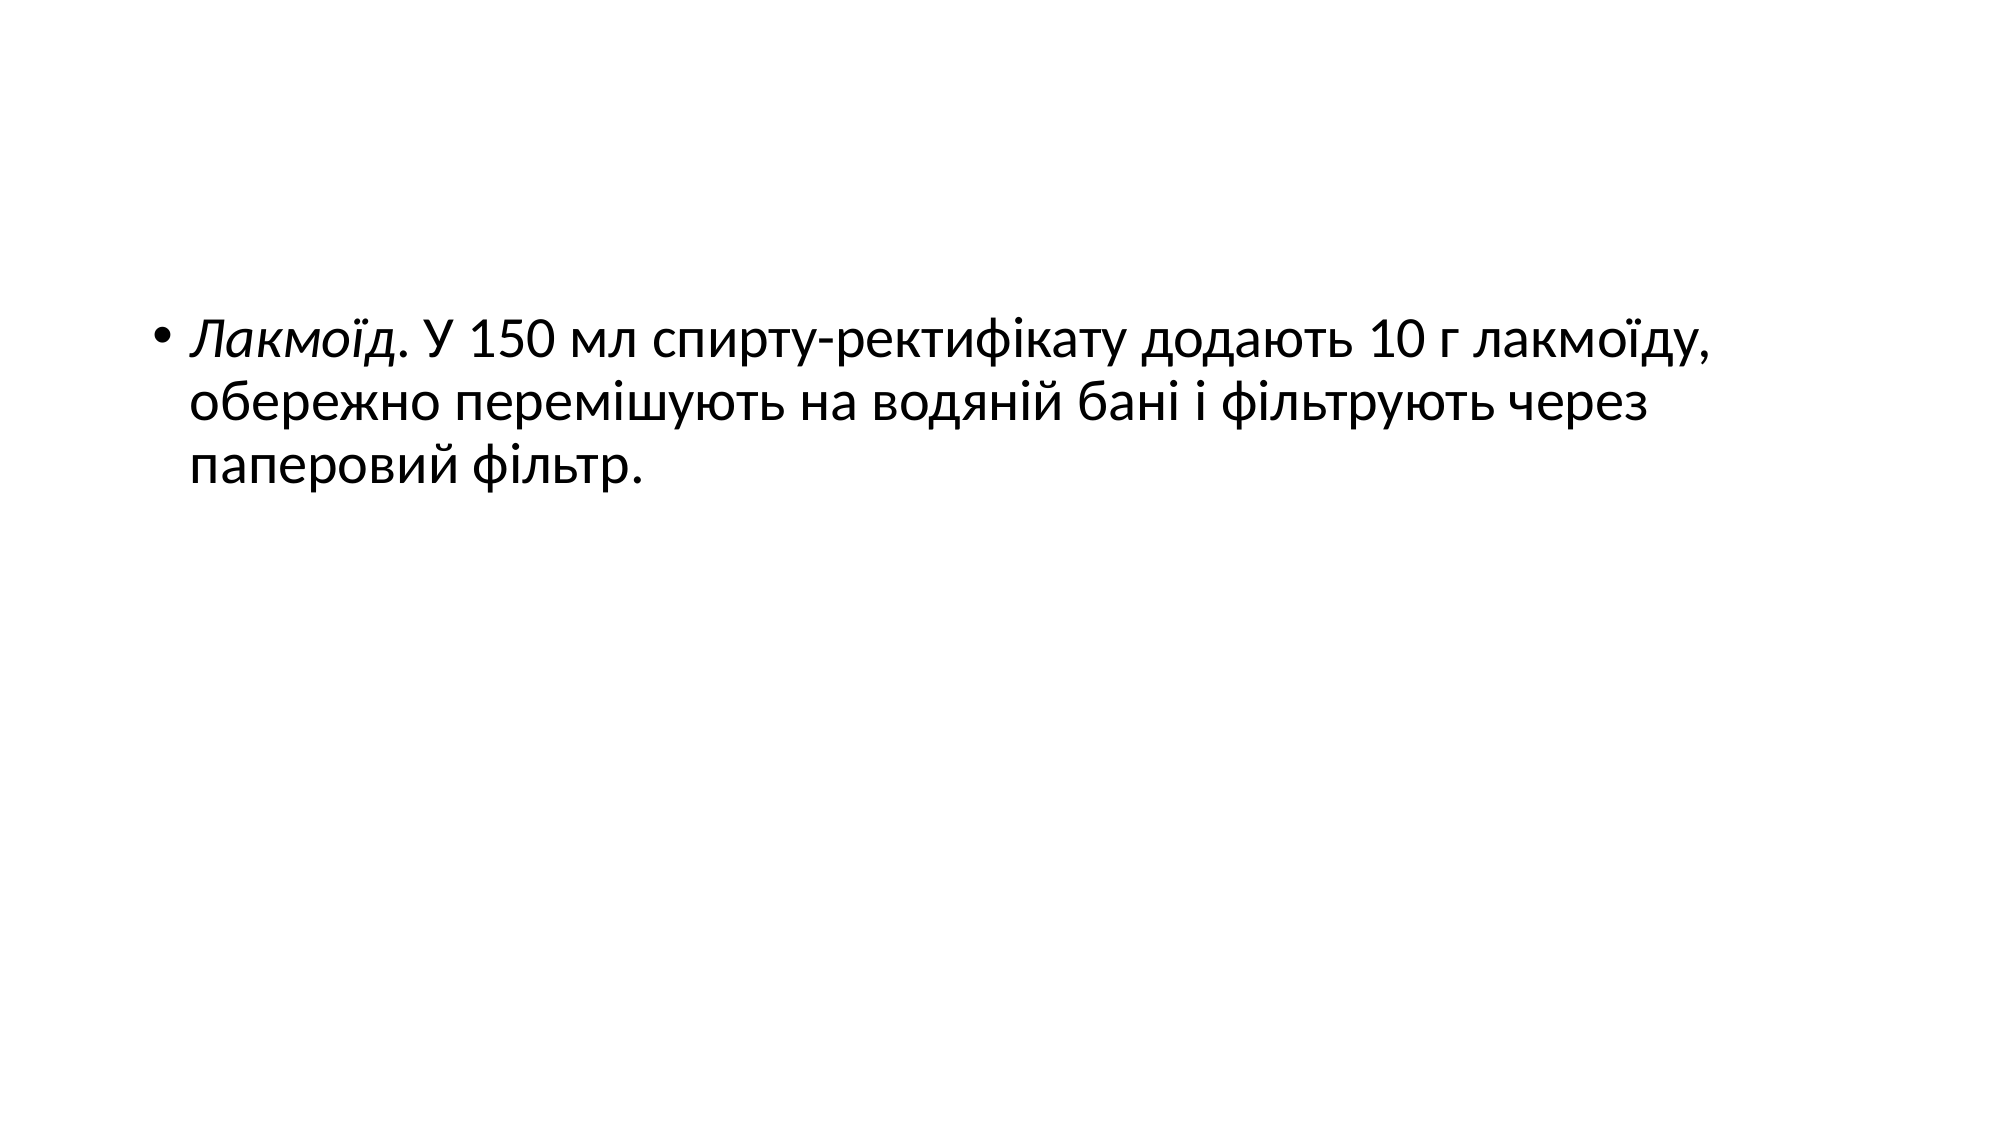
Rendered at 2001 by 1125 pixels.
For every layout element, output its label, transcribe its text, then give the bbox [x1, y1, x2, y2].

list Лакмоїд. У 150 мл спирту-ректифікату додають 10 г лакмоїду, обережно перемішують на водяній бані і фільтрують через паперовий фільтр. [137, 299, 1863, 1014]
